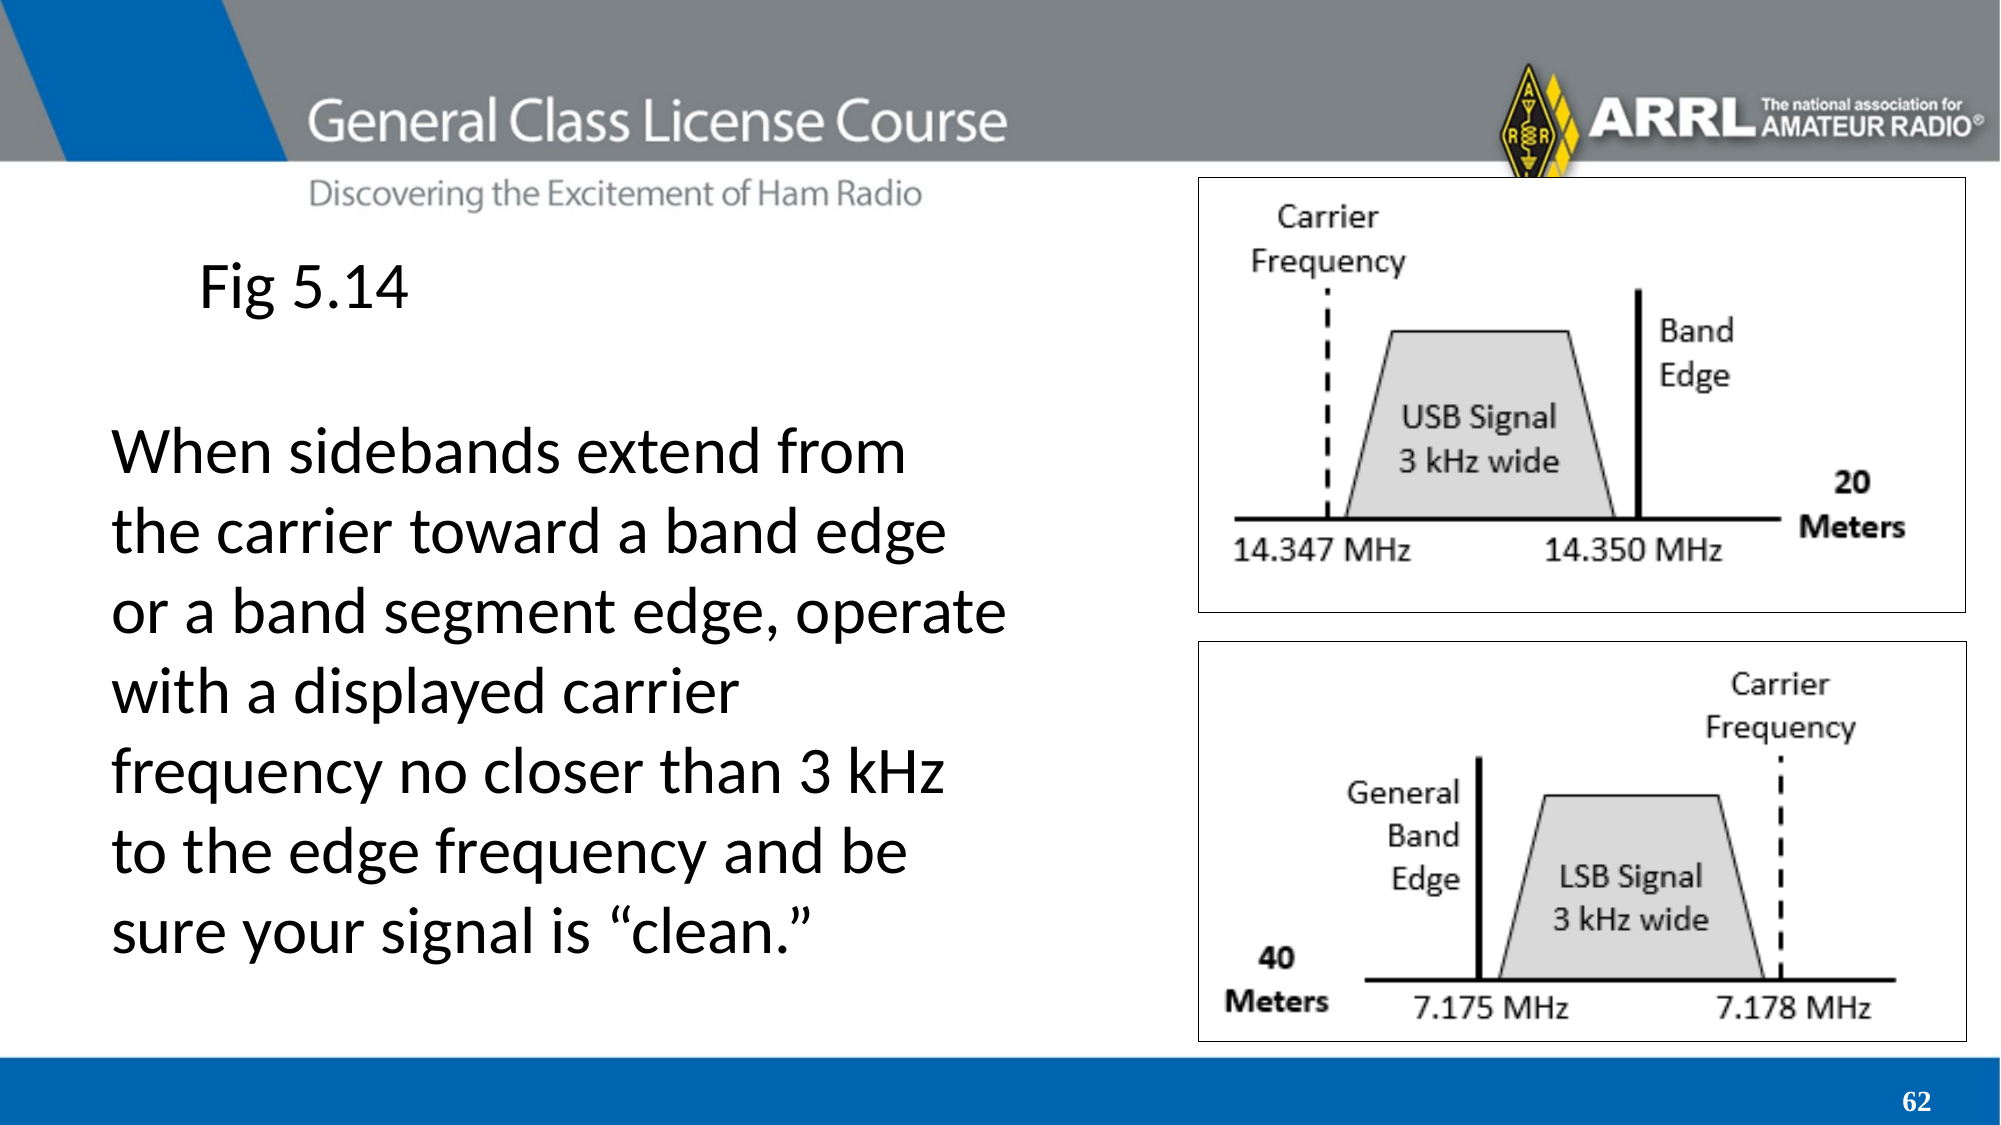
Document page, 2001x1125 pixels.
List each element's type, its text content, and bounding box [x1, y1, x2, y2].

picture [0, 0, 2001, 1125]
title Fig 5.14 [96, 234, 513, 378]
text_box When sidebands extend from the carrier toward a band edge or a band segment edge, operate with a displayed carrier frequency no closer than 3 kHz to the edge frequency and be sure your signal is “clean.” [96, 399, 1025, 975]
